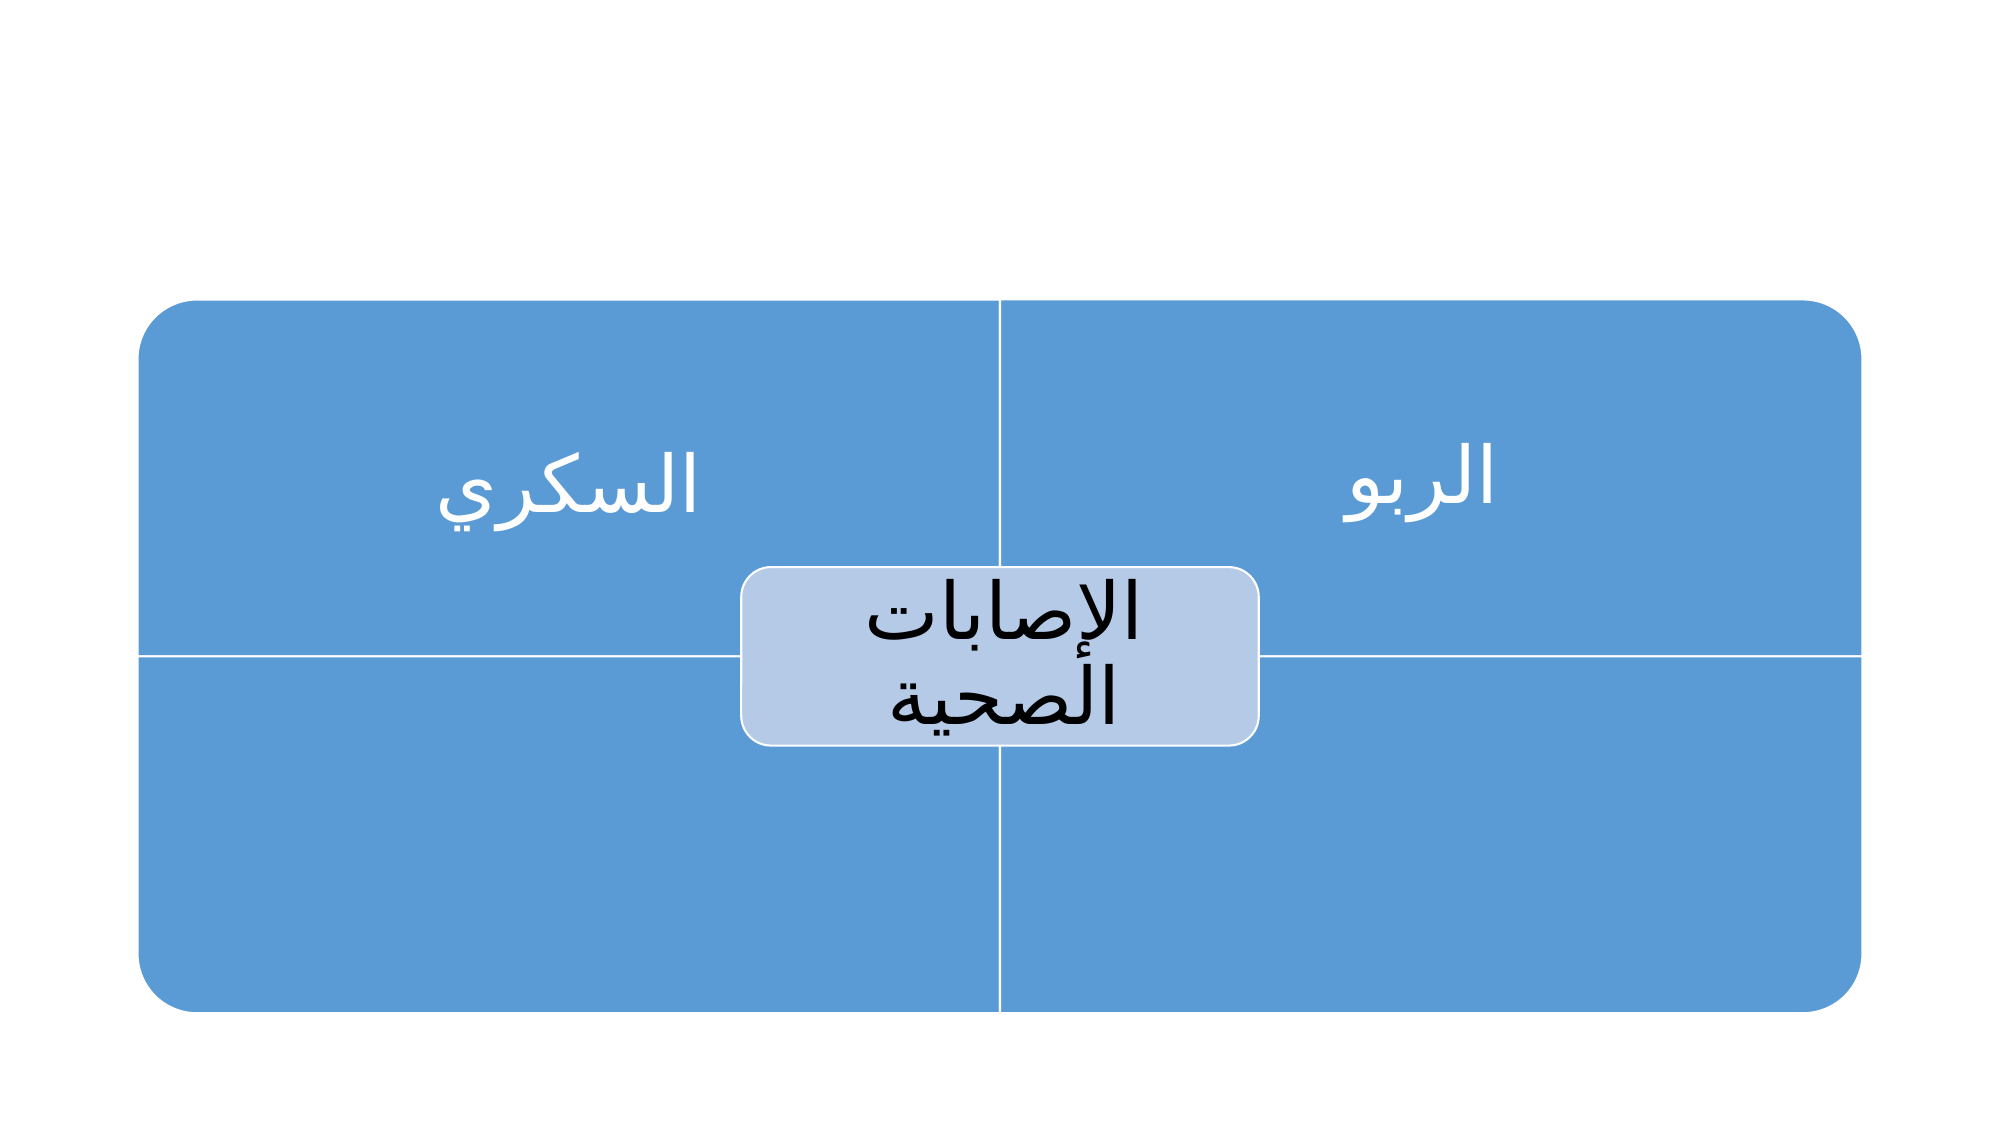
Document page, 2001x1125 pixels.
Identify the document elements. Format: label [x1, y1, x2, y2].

list [137, 299, 1863, 1014]
